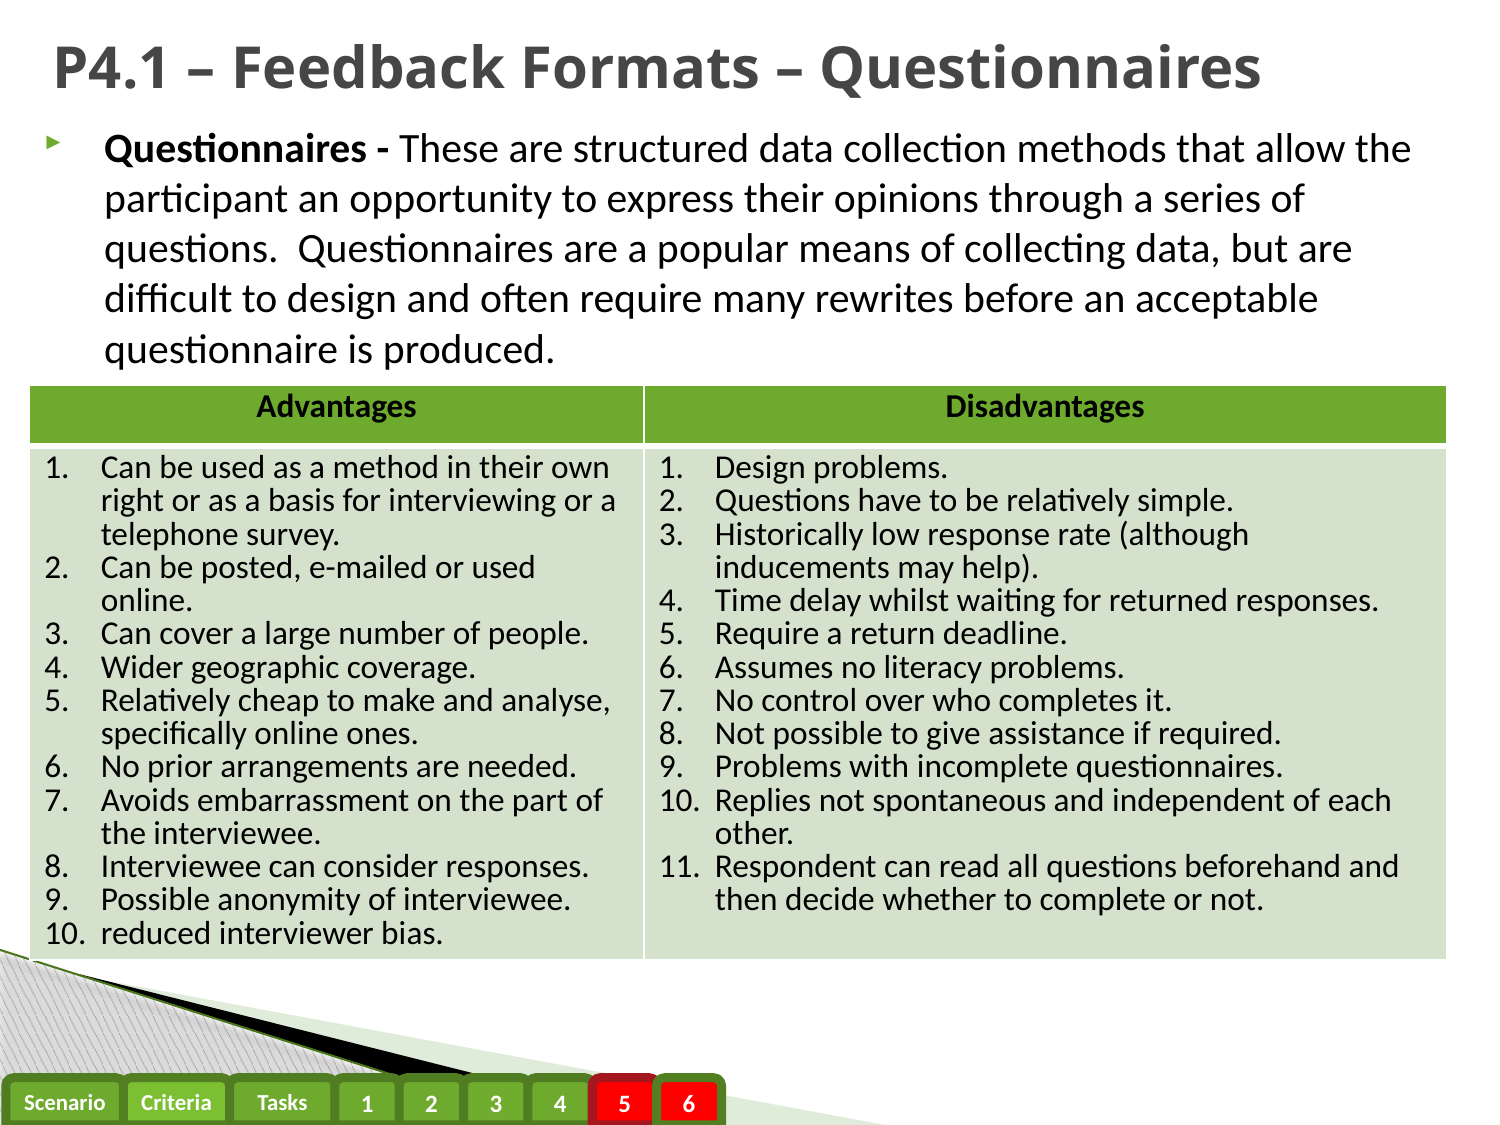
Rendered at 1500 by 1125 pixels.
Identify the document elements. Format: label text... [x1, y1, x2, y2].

table_header Advantages [30, 386, 643, 443]
table_header Disadvantages [645, 386, 1446, 443]
table_cell Can be used as a method in their own right or as a basis for interviewing or a telephone survey. Can be posted, e-mailed or used online. Can cover a large number of people. Wider geographic coverage. Relatively cheap to make and analyse, specifically online ones. No prior arrangements are needed. Avoids embarrassment on the part of the interviewee. Interviewee can consider responses. Possible anonymity of interviewee. reduced interviewer bias. [30, 449, 643, 959]
text_box P4.1 – Feedback Formats – Questionnaires [37, 19, 1471, 114]
table_cell Design problems. Questions have to be relatively simple. Historically low response rate (although inducements may help). Time delay whilst waiting for returned responses. Require a return deadline. Assumes no literacy problems. No control over who completes it. Not possible to give assistance if required. Problems with incomplete questionnaires. Replies not spontaneous and independent of each other. Respondent can read all questions beforehand and then decide whether to complete or not. [645, 449, 1446, 959]
list Questionnaires - These are structured data collection methods that allow the participant an opportunity to express their opinions through a series of questions. Questionnaires are a popular means of collecting data, but are difficult to design and often require many rewrites before an acceptable questionnaire is produced. [29, 113, 1459, 958]
